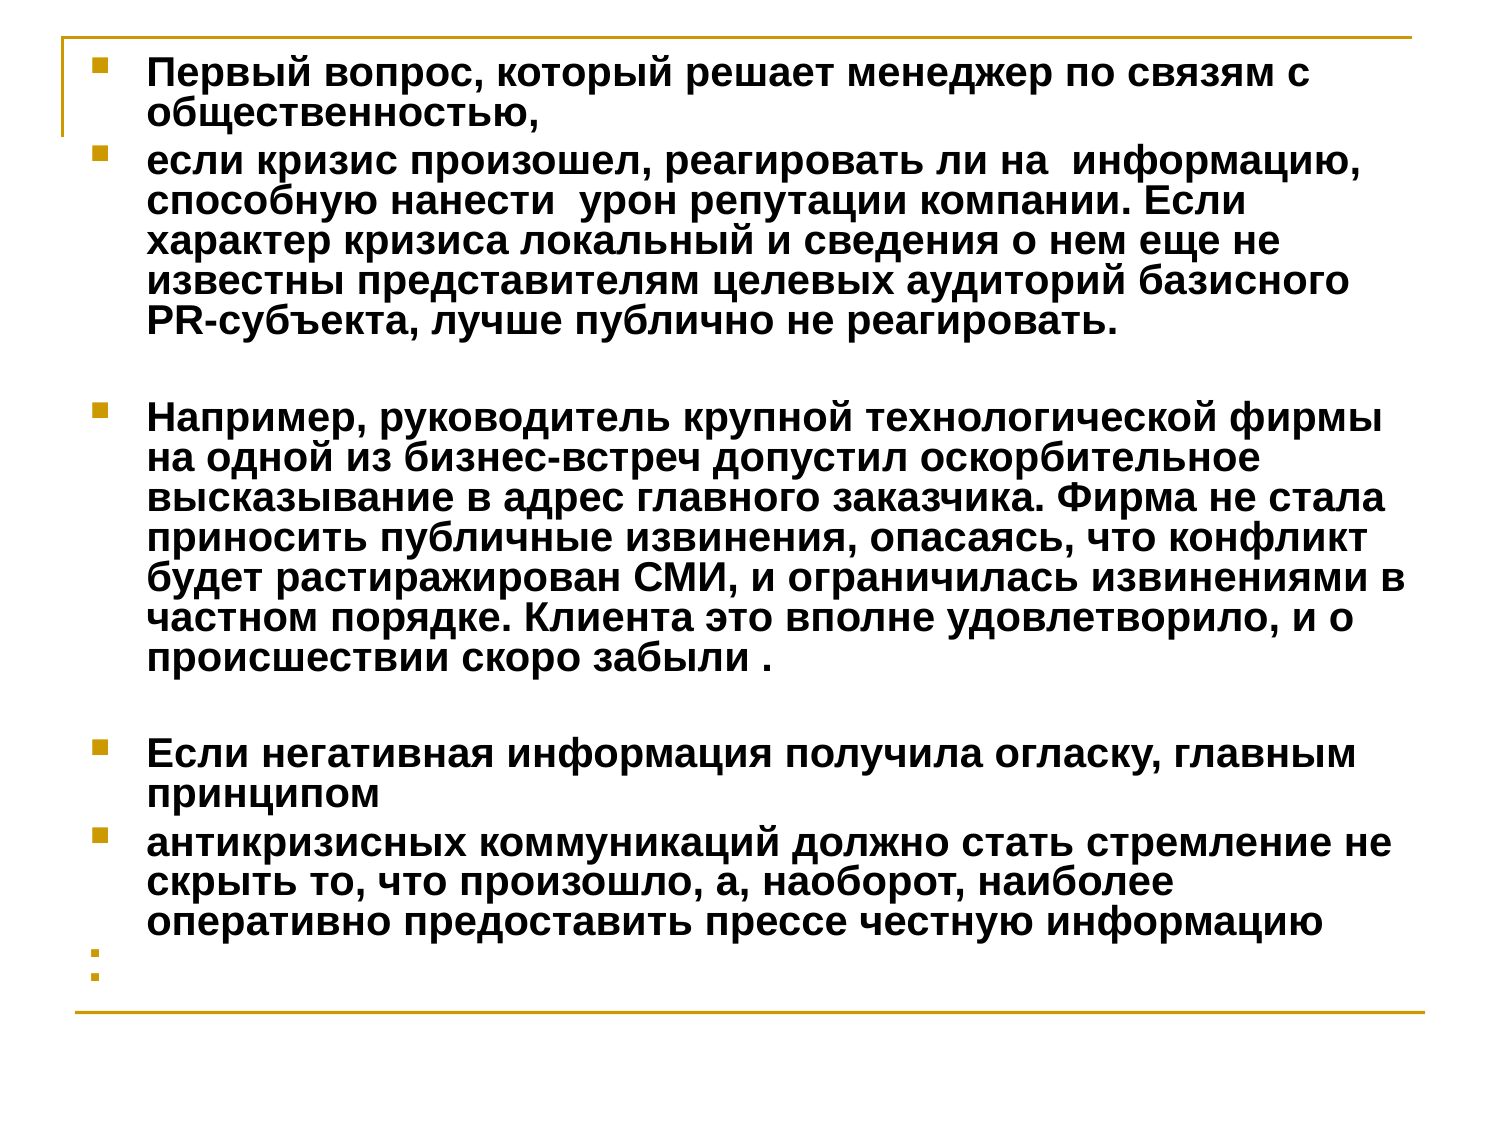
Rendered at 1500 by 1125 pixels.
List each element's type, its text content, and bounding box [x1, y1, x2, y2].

list Первый вопрос, который решает менеджер по связям с общественностью, если кризис произошел, реагировать ли на информацию, способную нанести урон репутации компании. Если характер кризиса локальный и сведения о нем еще не известны представителям целевых аудиторий базисного PR-субъекта, лучше публично не реагировать. Например, руководитель крупной технологической фирмы на одной из бизнес-встреч допустил оскорбительное высказывание в адрес главного заказчика. Фирма не стала приносить публичные извинения, опасаясь, что конфликт будет растиражирован СМИ, и ограничилась извинениями в частном порядке. Клиента это вполне удовлетворило, и о происшествии скоро забыли . Если негативная информация получила огласку, главным принципом антикризисных коммуникаций должно стать стремление не скрыть то, что произошло, а, наоборот, наиболее оперативно предоставить прессе честную информацию [74, 46, 1426, 1006]
